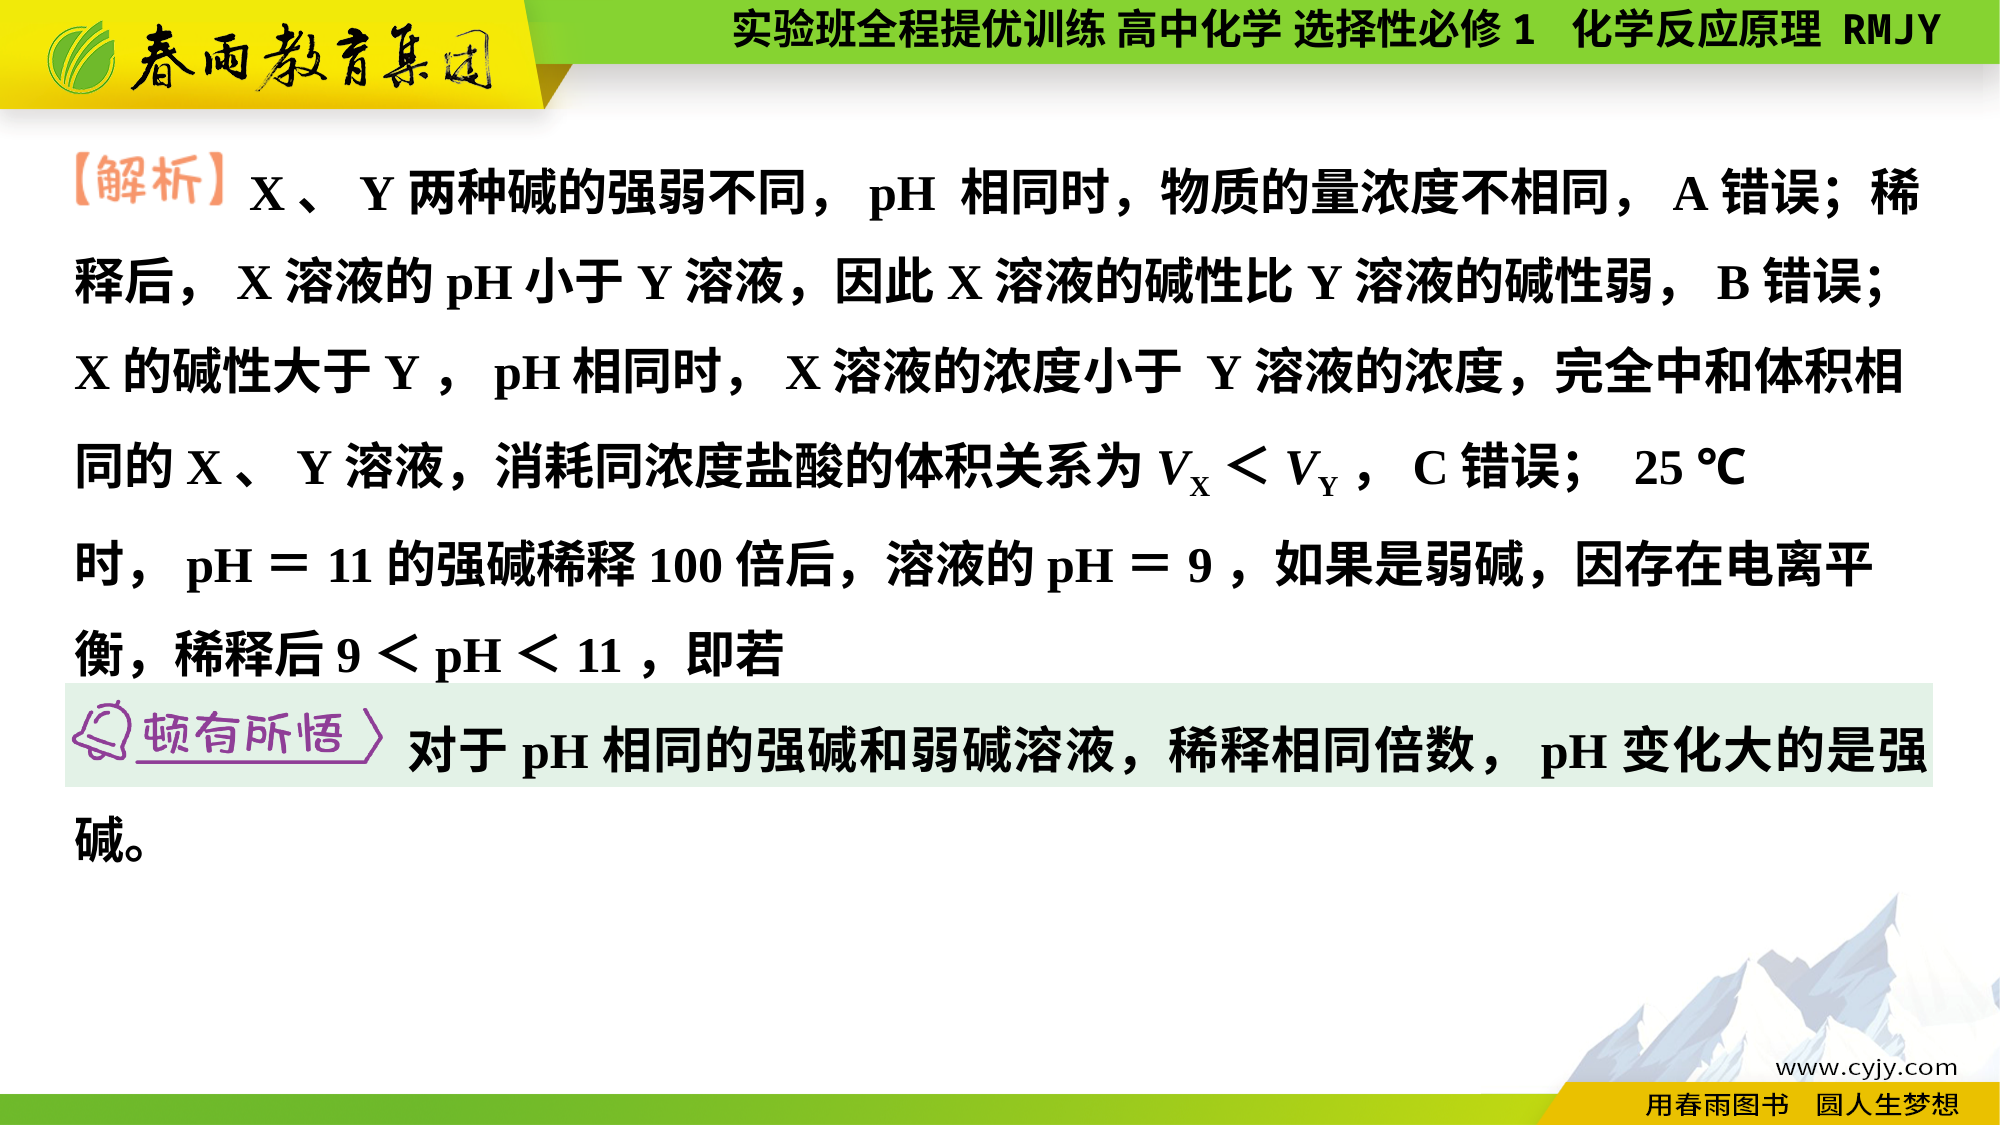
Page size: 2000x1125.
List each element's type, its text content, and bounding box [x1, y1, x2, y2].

list X、Y两种碱的强弱不同，pH 相同时，物质的量浓度不相同，A错误；稀释后，X溶液的pH小于Y溶液，因此X溶液的碱性比Y溶液的碱性弱，B错误；X的碱性大于Y，pH相同时，X溶液的浓度小于 Y溶液的浓度，完全中和体积相同的X、Y溶液，消耗同浓度盐酸的体积关系为VX＜VY，C错误； 25 ℃时，pH＝11的强碱稀释100倍后，溶液的pH＝9，如果是弱碱，因存在电离平衡，稀释后9＜pH＜11，即若 9＜a＜11，X、Y都是弱碱，D正确。 [59, 122, 1944, 672]
text_box 对于pH相同的强碱和弱碱溶液，稀释相同倍数，pH变化大的是强碱。 [59, 680, 1944, 876]
picture [0, 0, 2000, 1125]
